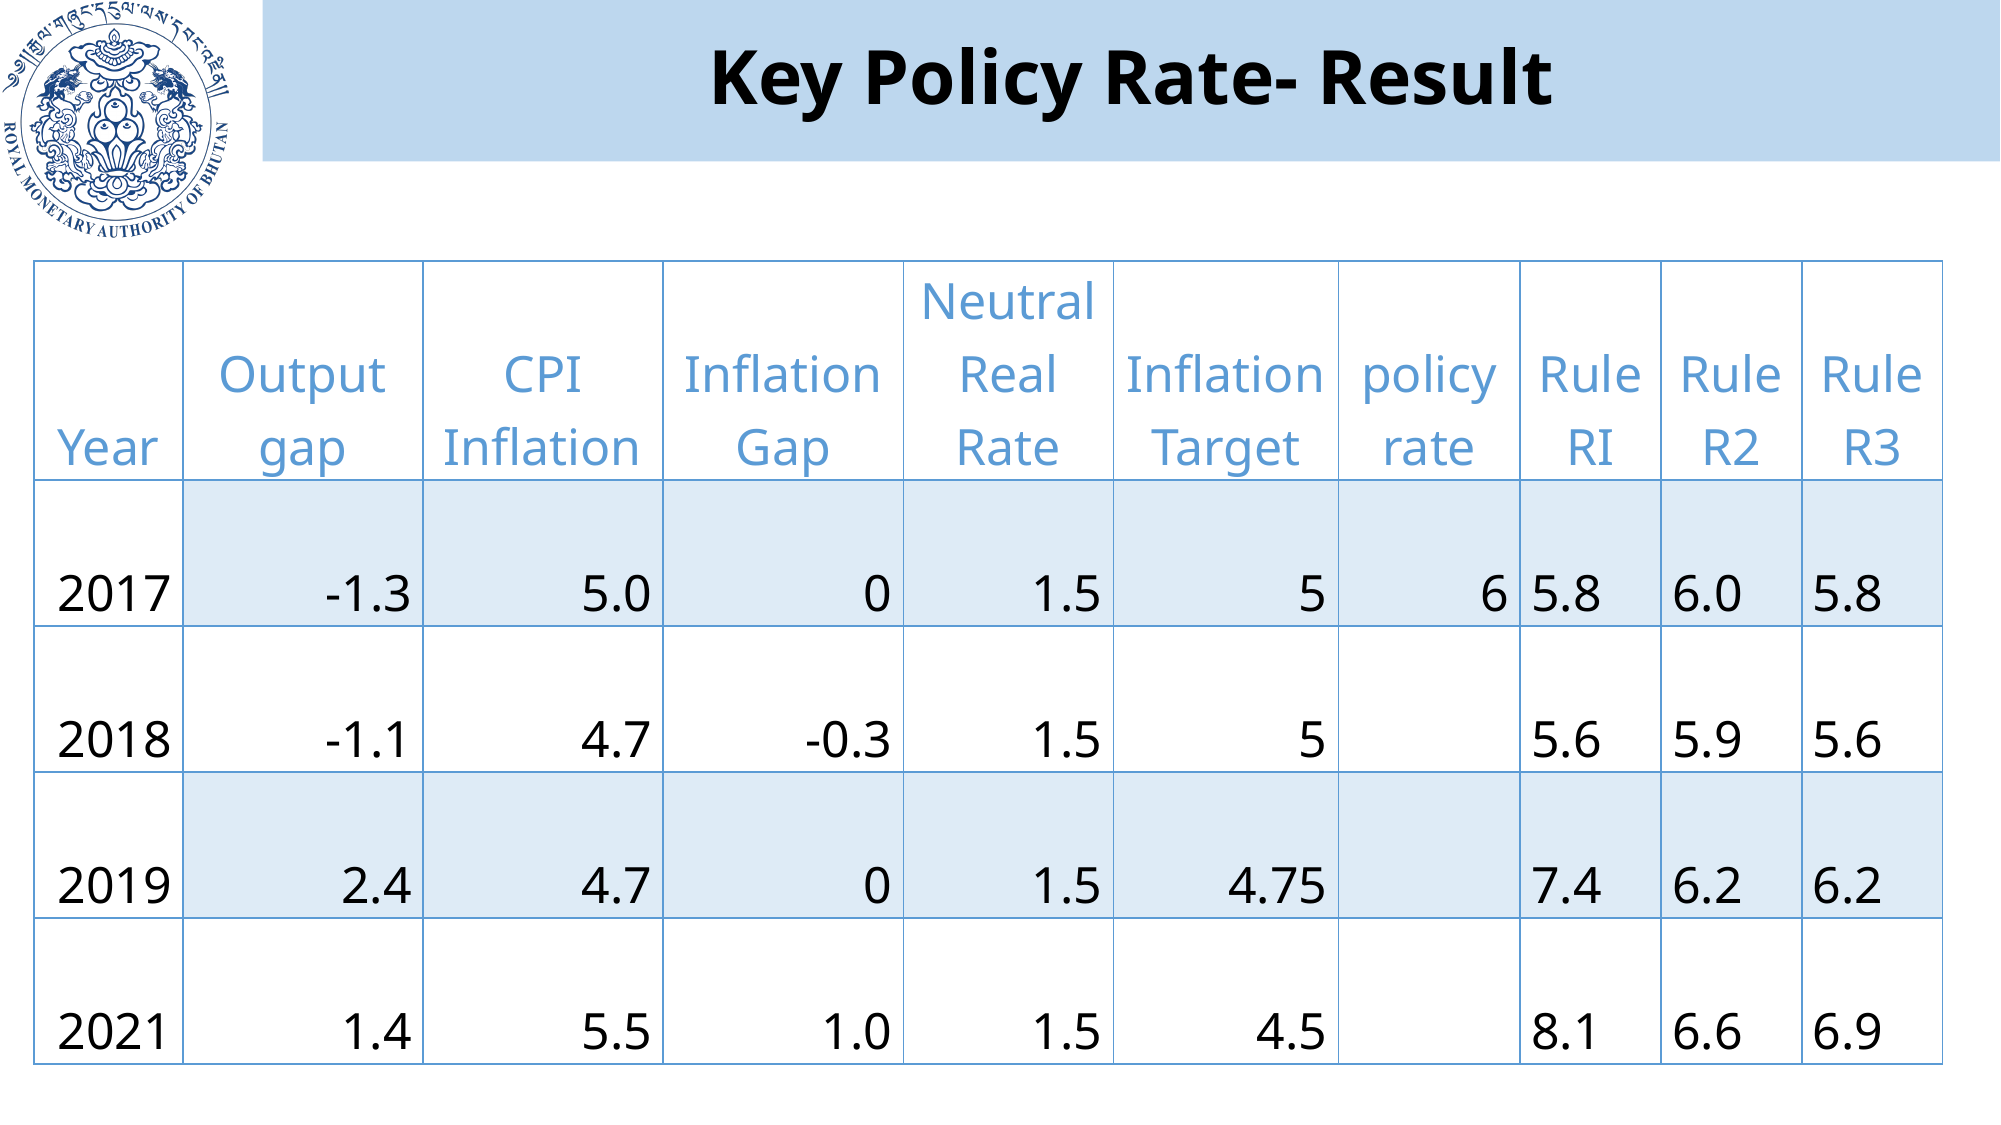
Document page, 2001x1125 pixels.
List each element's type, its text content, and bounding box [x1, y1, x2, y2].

table_cell 5 [1114, 627, 1338, 771]
table_cell 4.7 [424, 773, 662, 917]
table_header policy rate [1339, 262, 1519, 479]
table_cell 2021 [35, 919, 182, 1063]
table_cell 7.4 [1521, 773, 1660, 917]
picture [0, 0, 232, 239]
table_cell -0.3 [664, 627, 903, 771]
table_cell 4.75 [1114, 773, 1338, 917]
table_cell [1339, 773, 1519, 917]
table_header Inflation Target [1114, 262, 1338, 479]
table_cell 2019 [35, 773, 182, 917]
table_cell 2017 [35, 481, 182, 625]
table_cell 6.9 [1803, 919, 1942, 1063]
table_cell 5.0 [424, 481, 662, 625]
table_cell [1339, 919, 1519, 1063]
table_header Rule R2 [1662, 262, 1801, 479]
table_cell 2018 [35, 627, 182, 771]
table_cell [1339, 627, 1519, 771]
table_cell 5.6 [1803, 627, 1942, 771]
table_cell 0 [664, 773, 903, 917]
table_cell 1.5 [904, 773, 1113, 917]
table_cell 5.5 [424, 919, 662, 1063]
table_header Rule R3 [1803, 262, 1942, 479]
table_cell 1.4 [184, 919, 422, 1063]
table_cell 1.5 [904, 481, 1113, 625]
table_cell 1.5 [904, 919, 1113, 1063]
table_cell 4.7 [424, 627, 662, 771]
table_cell 8.1 [1521, 919, 1660, 1063]
table_cell 5.9 [1662, 627, 1801, 771]
title Key Policy Rate- Result [262, 0, 2000, 162]
table_cell 5.8 [1803, 481, 1942, 625]
table_header Neutral Real Rate [904, 262, 1113, 479]
table_cell 6 [1339, 481, 1519, 625]
table_cell 1.0 [664, 919, 903, 1063]
table_cell 5.8 [1521, 481, 1660, 625]
table_cell 2.4 [184, 773, 422, 917]
table_cell 6.6 [1662, 919, 1801, 1063]
table_header Rule RI [1521, 262, 1660, 479]
table_header CPI Inflation [424, 262, 662, 479]
table_header Year [35, 262, 182, 479]
table_cell 0 [664, 481, 903, 625]
table_cell 6.0 [1662, 481, 1801, 625]
table_cell 1.5 [904, 627, 1113, 771]
table_cell 6.2 [1803, 773, 1942, 917]
table_cell 5 [1114, 481, 1338, 625]
table_header Inflation Gap [664, 262, 903, 479]
table_header Output gap [184, 262, 422, 479]
table_cell 4.5 [1114, 919, 1338, 1063]
table_cell -1.3 [184, 481, 422, 625]
table_cell 5.6 [1521, 627, 1660, 771]
table_cell -1.1 [184, 627, 422, 771]
table_cell 6.2 [1662, 773, 1801, 917]
